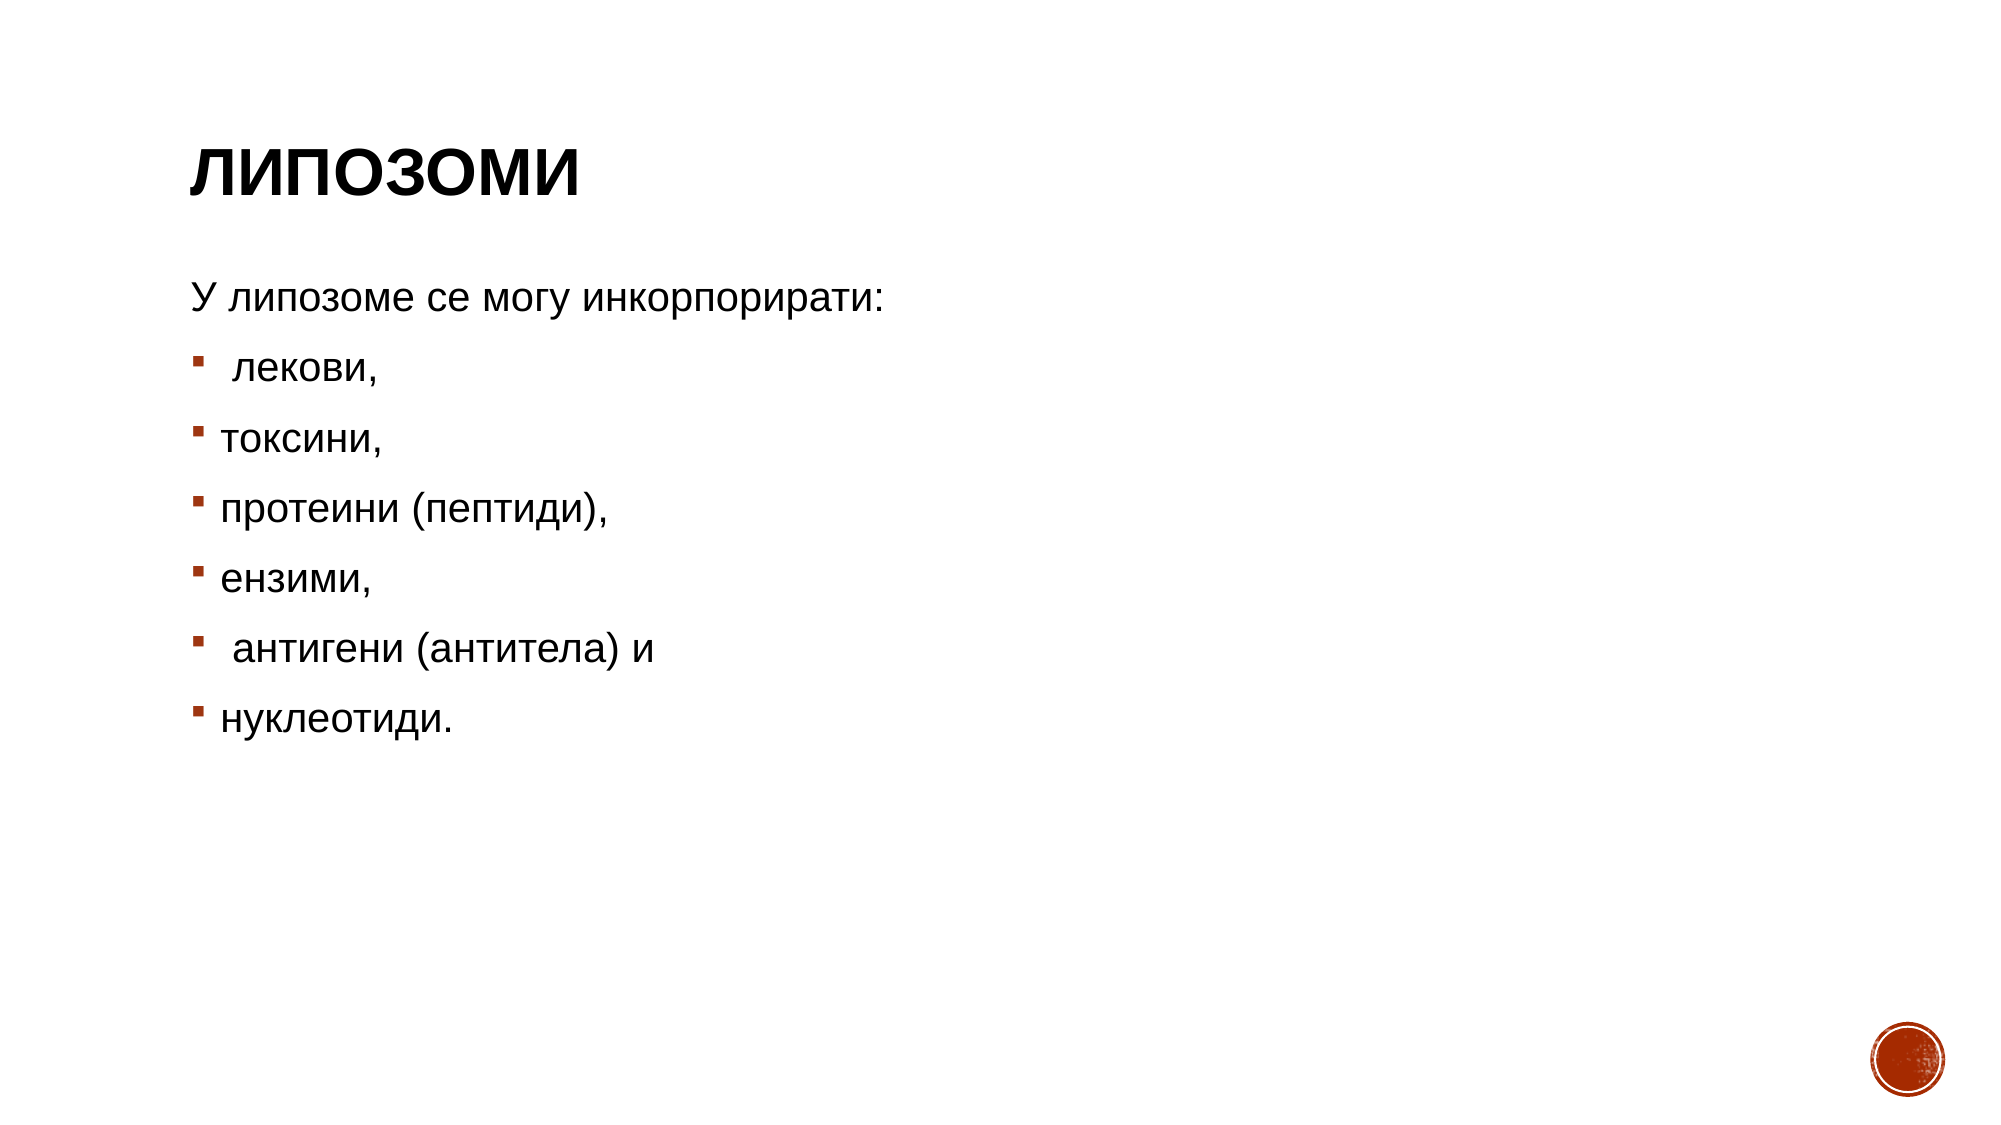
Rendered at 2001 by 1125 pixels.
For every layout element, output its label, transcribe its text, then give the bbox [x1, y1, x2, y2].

list У липозоме се могу инкорпорирати: лекови, токсини, протеини (пептиди), ензими, антигени (антитела) и нуклеотиди. [175, 268, 1611, 1013]
title липозоми [175, 79, 1826, 344]
